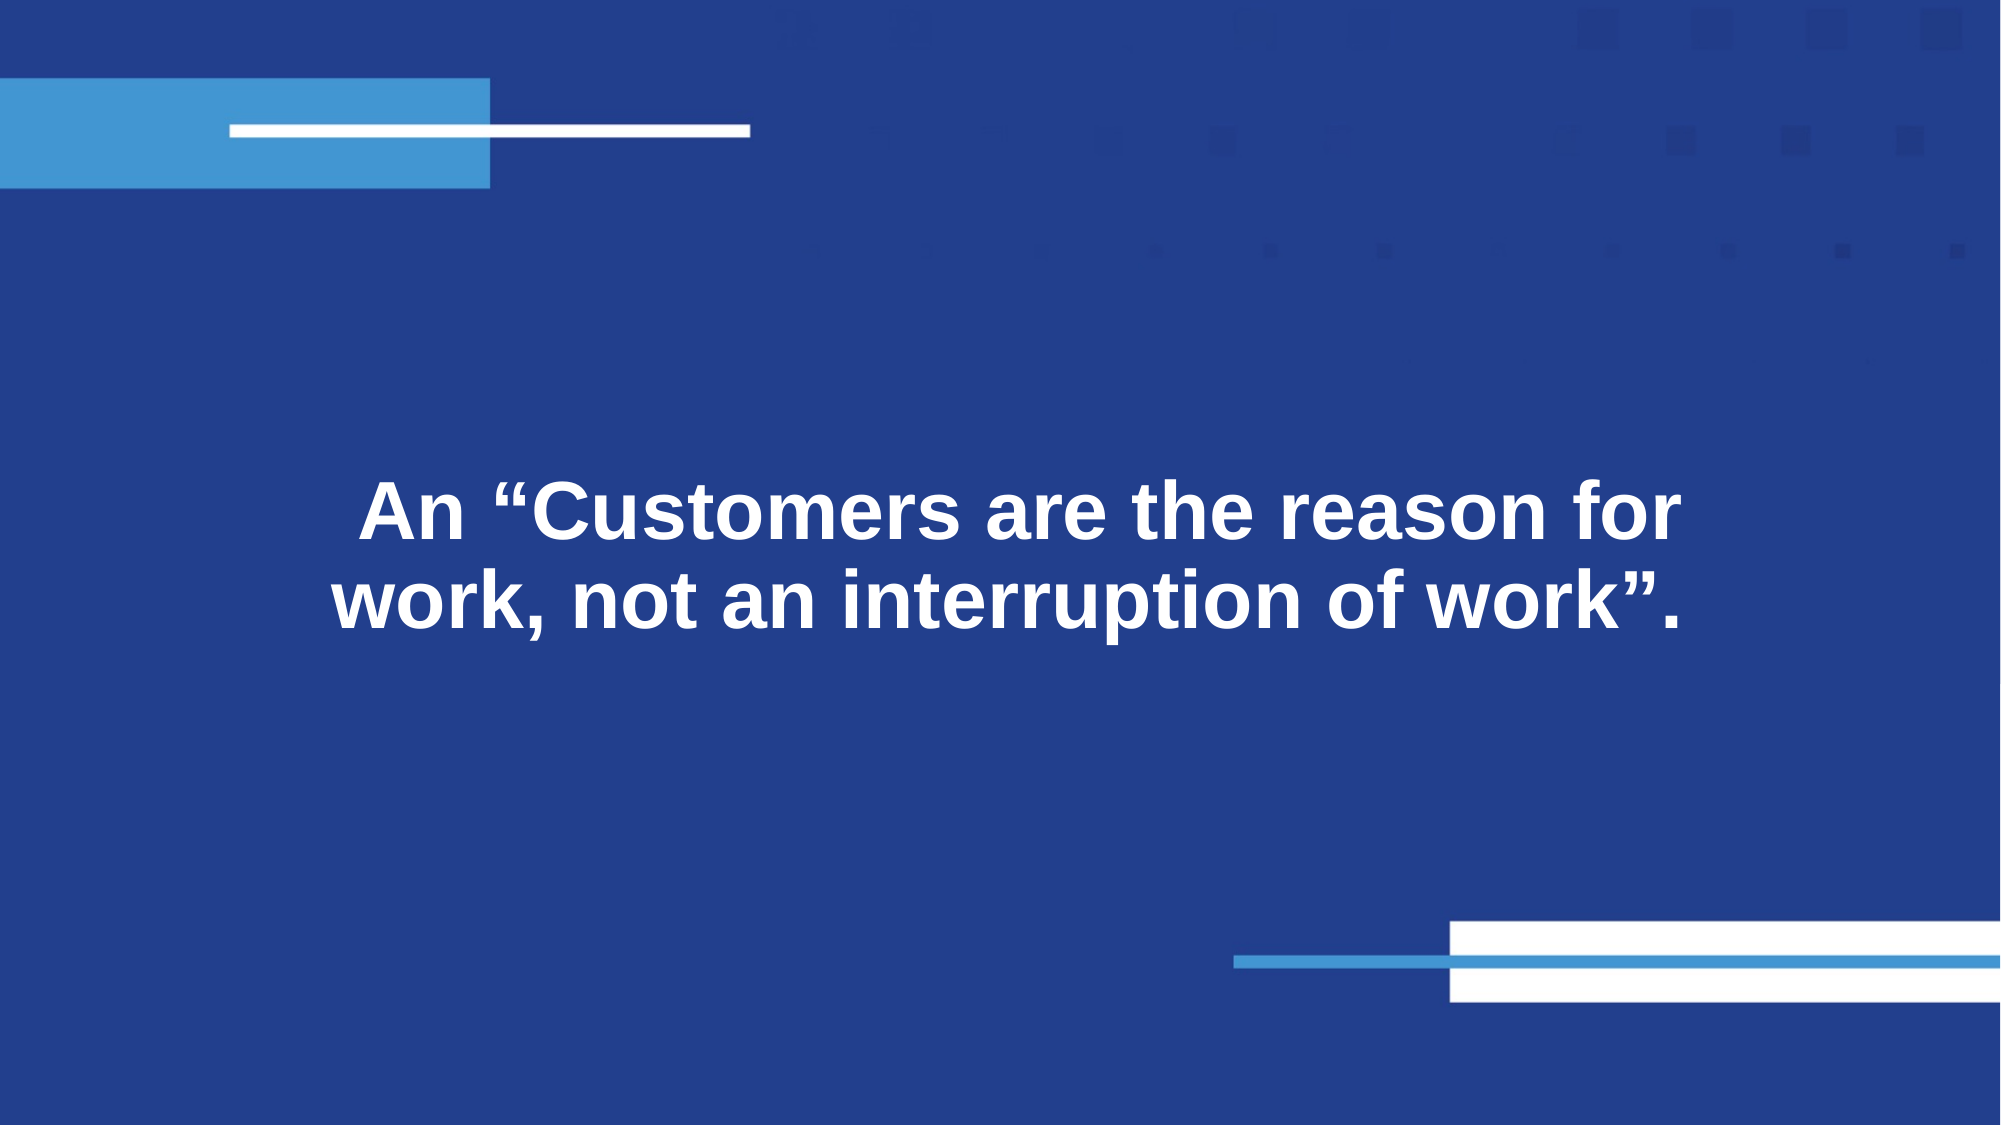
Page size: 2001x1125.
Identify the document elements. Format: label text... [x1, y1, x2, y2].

picture [0, 0, 2001, 1125]
title An “Customers are the reason for work, not an interruption of work”. [249, 366, 1750, 759]
